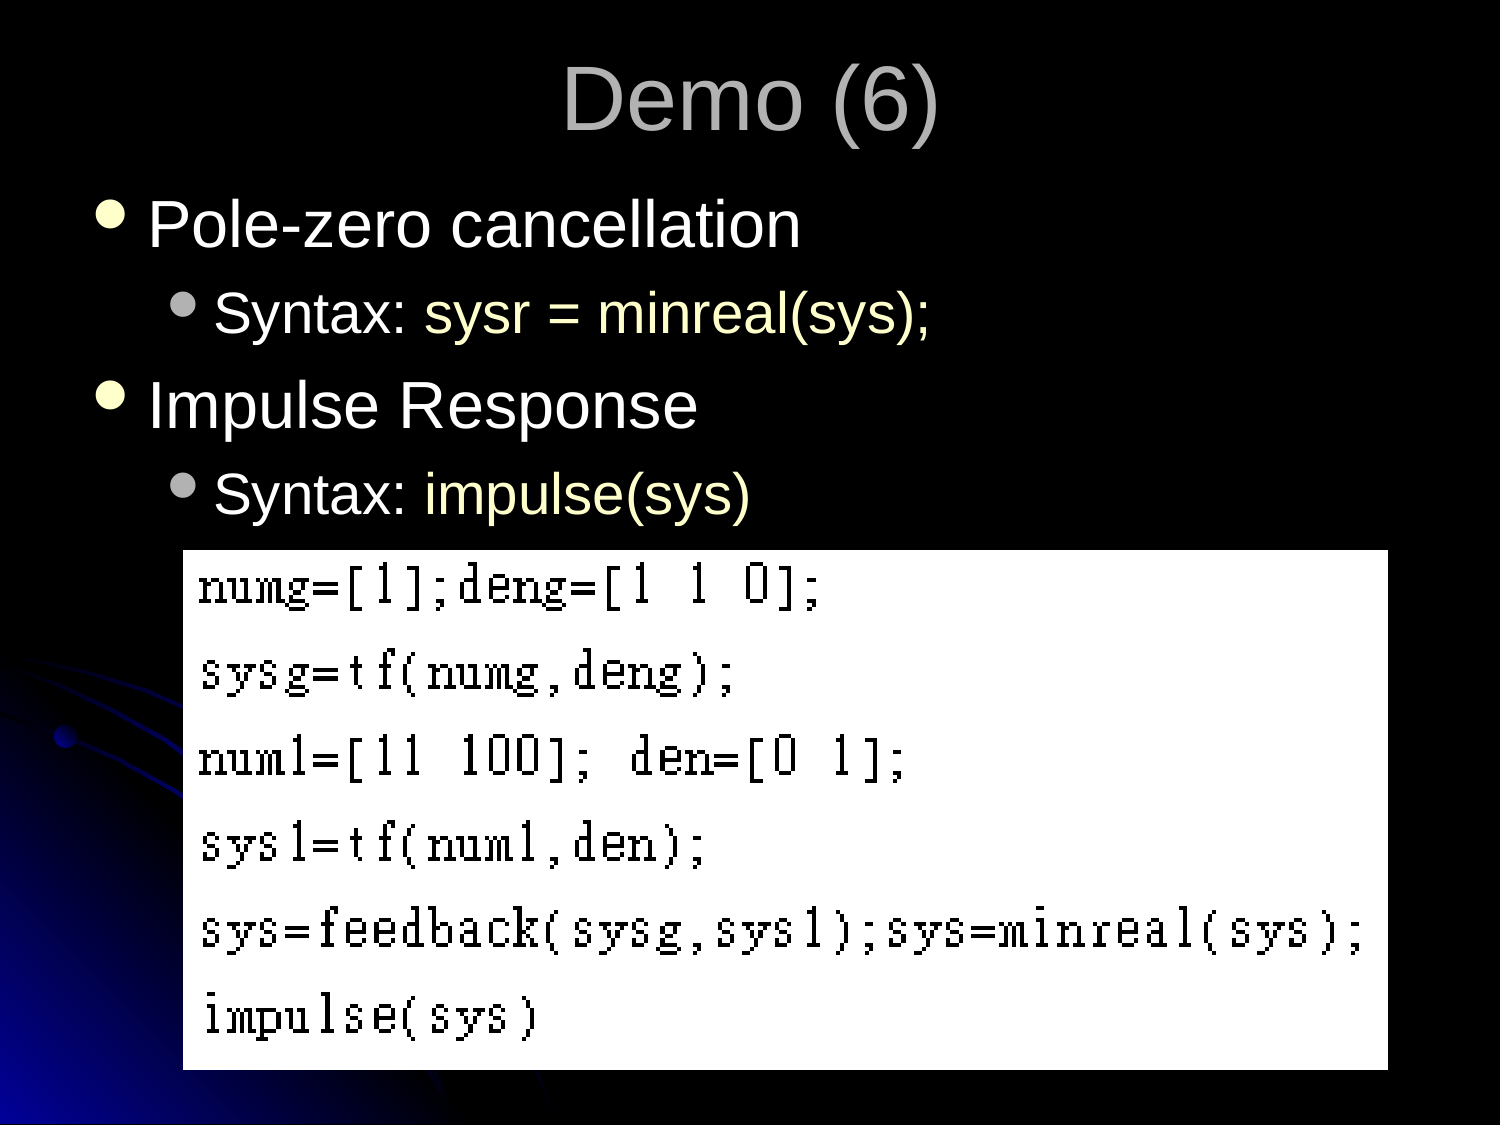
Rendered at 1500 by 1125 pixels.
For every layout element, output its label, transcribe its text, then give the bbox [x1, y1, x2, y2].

list Pole-zero cancellation Syntax: sysr = minreal(sys); Impulse Response Syntax: impulse(sys) [76, 172, 1428, 552]
title Demo (6) [76, 0, 1428, 172]
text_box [182, 550, 1388, 1070]
